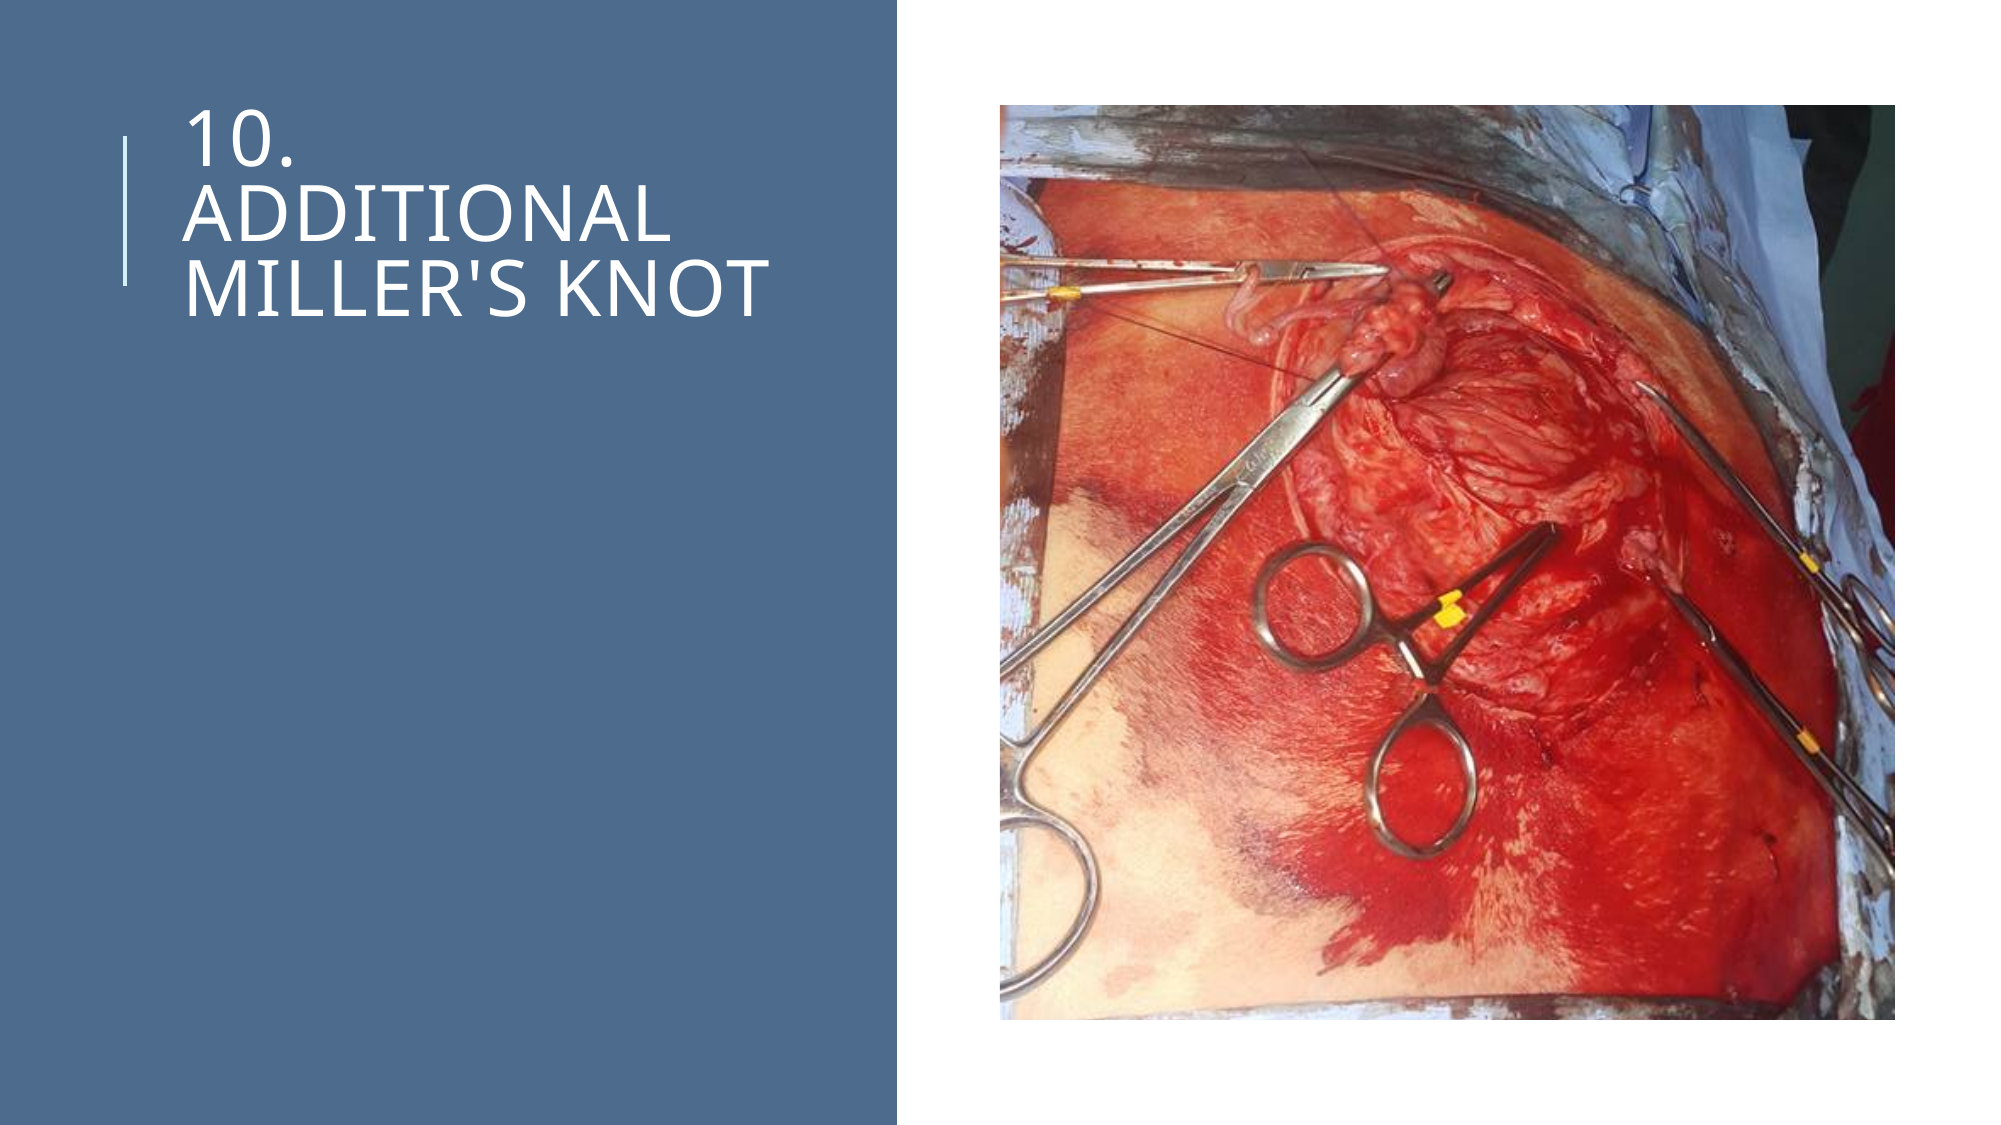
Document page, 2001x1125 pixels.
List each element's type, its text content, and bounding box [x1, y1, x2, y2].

text_box [0, 0, 898, 1125]
title 10. Additional Miller's knot [168, 96, 788, 342]
picture [999, 104, 1896, 1021]
